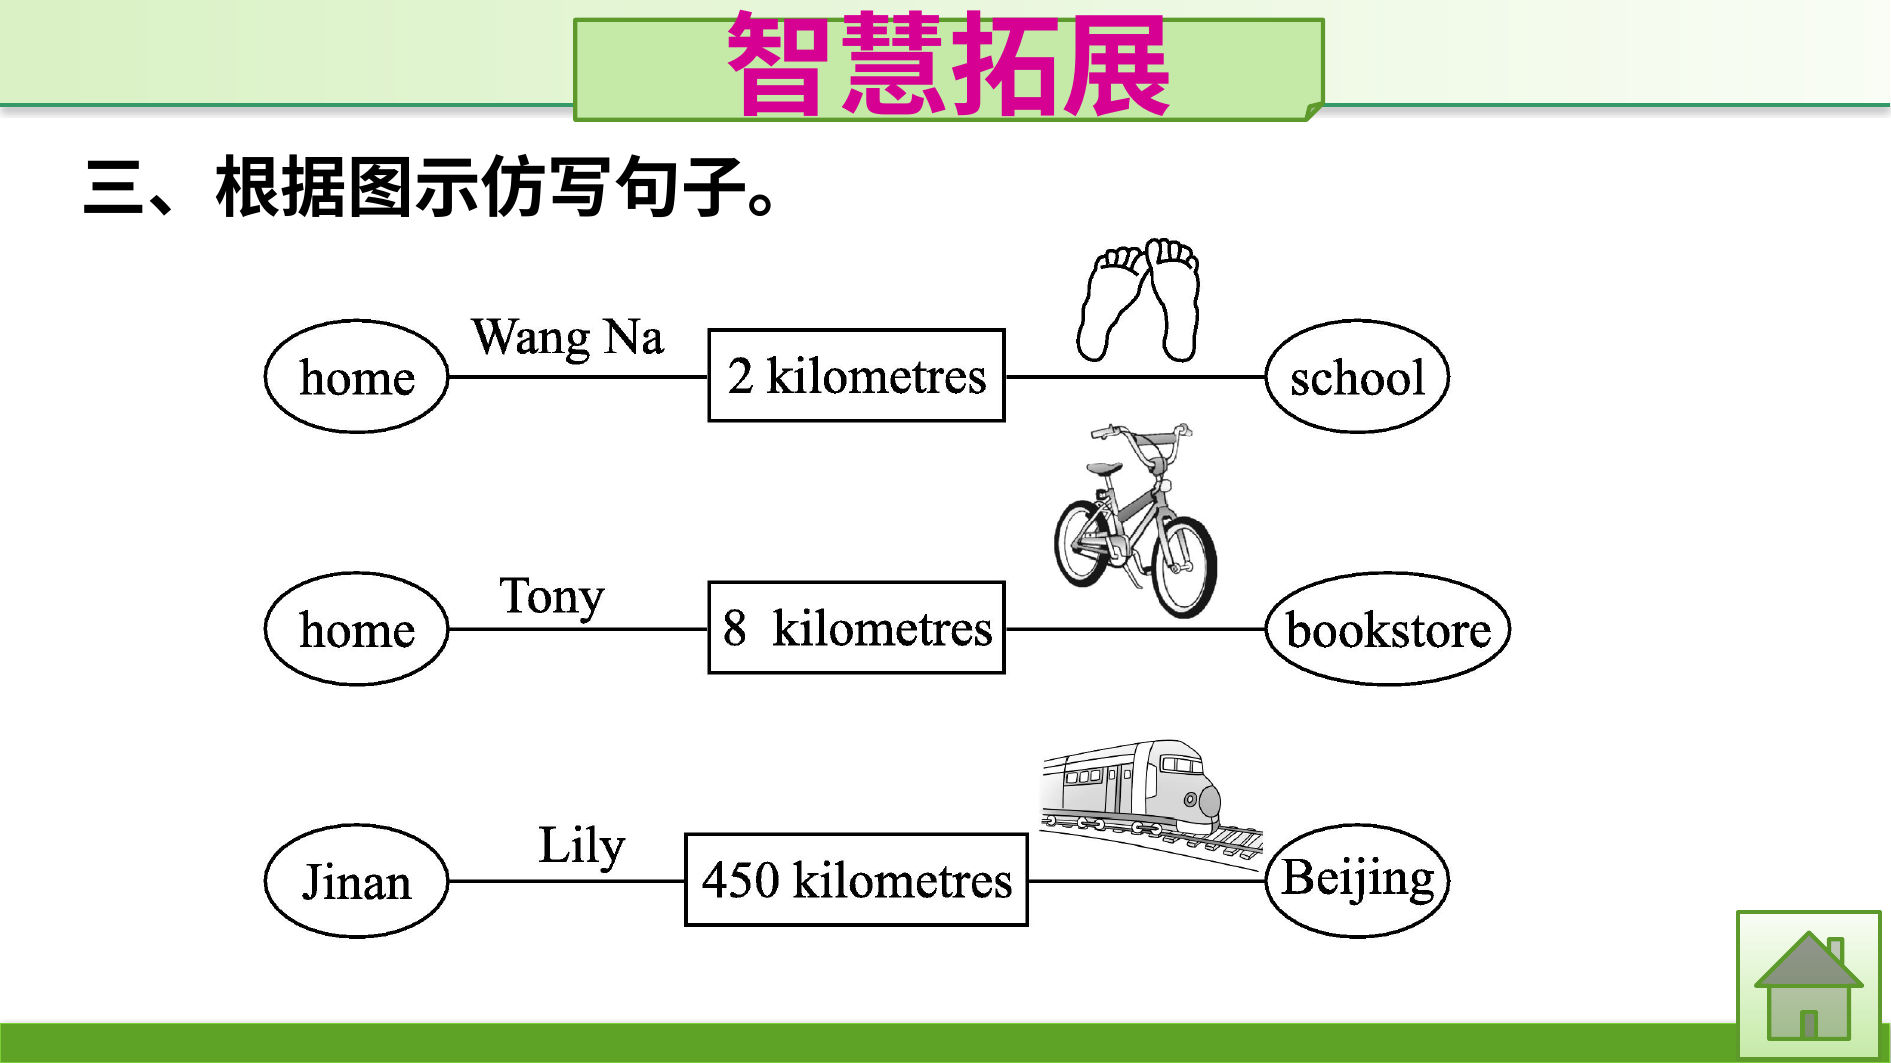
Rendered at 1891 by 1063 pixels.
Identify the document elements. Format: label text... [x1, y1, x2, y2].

text_box 三、根据图示仿写句子。 [65, 121, 846, 232]
picture [259, 236, 1513, 942]
text_box 智慧拓展 [573, 17, 1326, 122]
